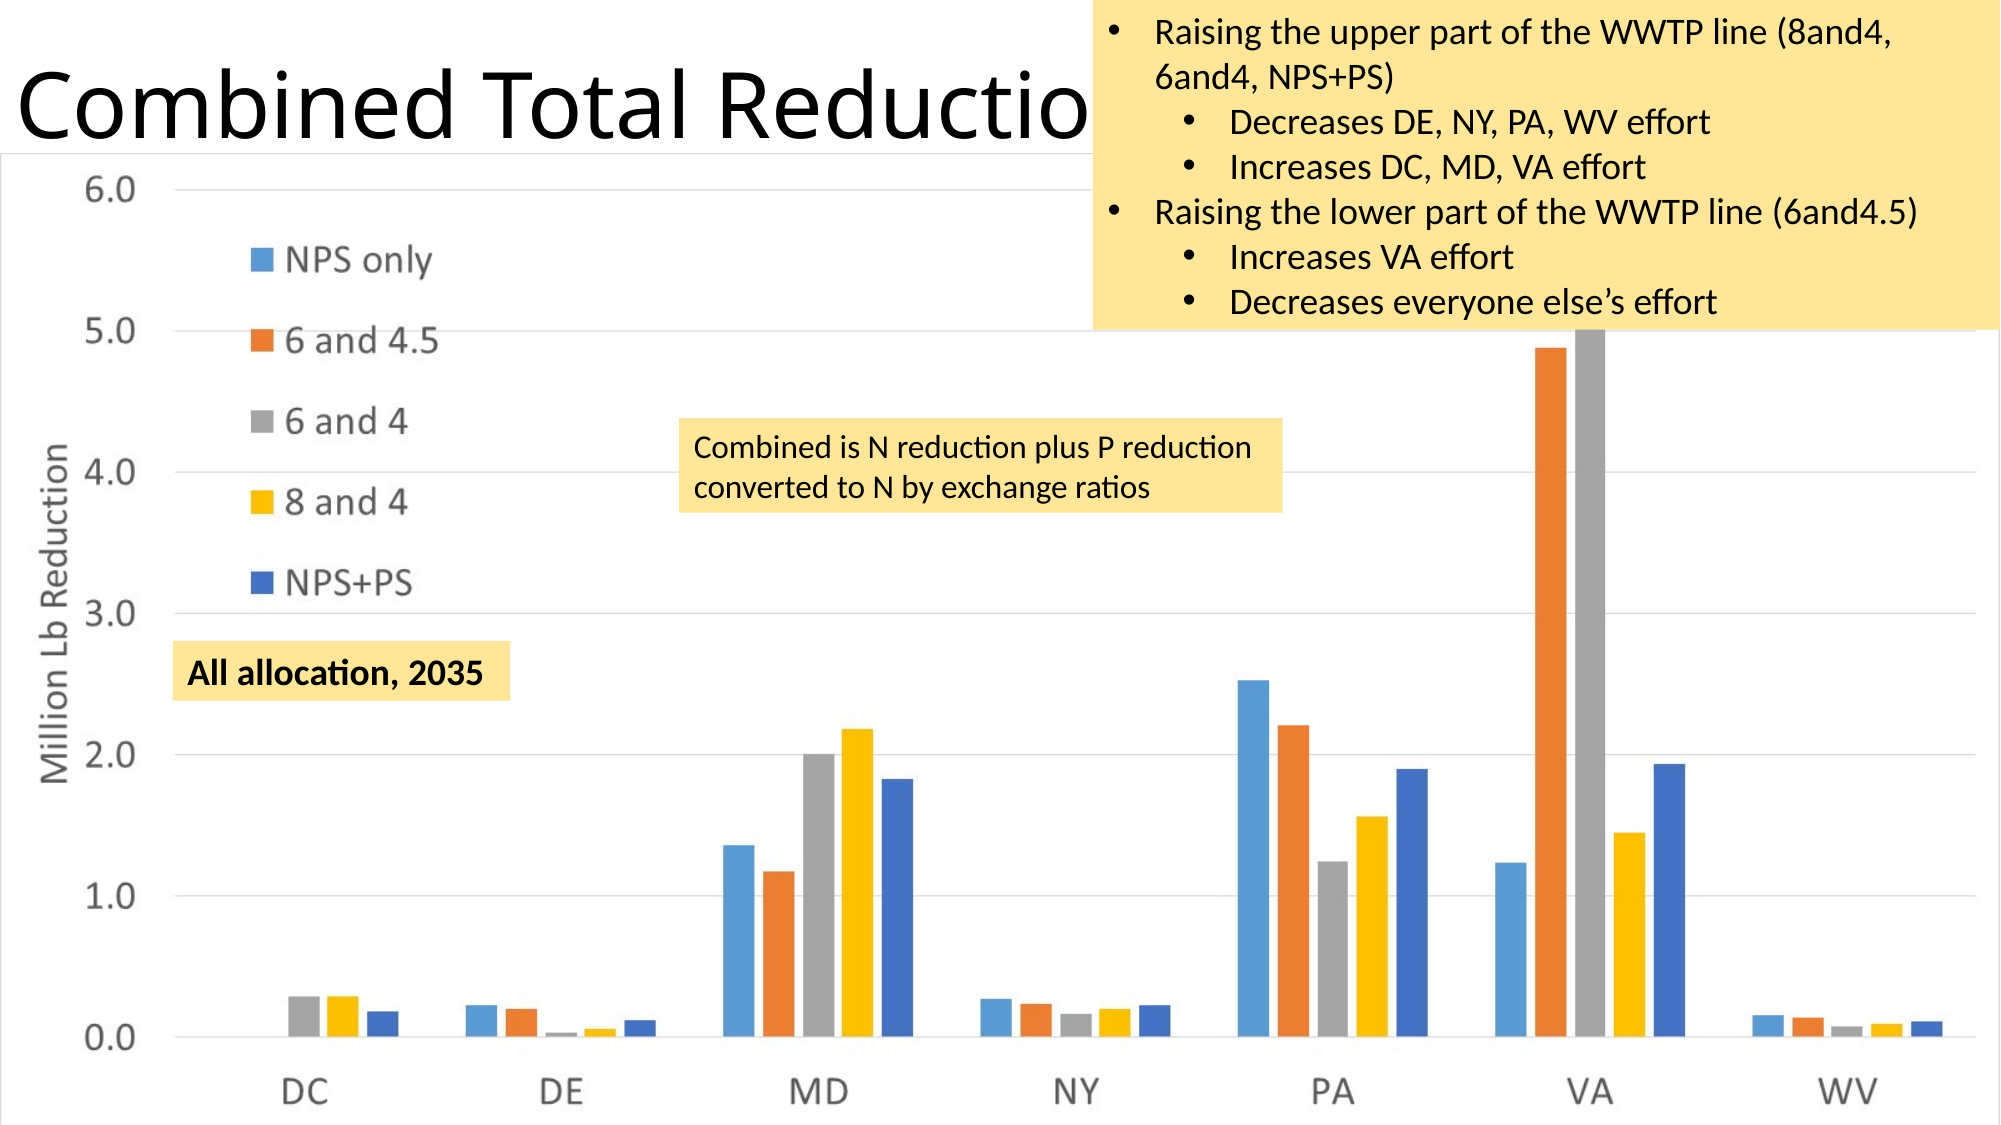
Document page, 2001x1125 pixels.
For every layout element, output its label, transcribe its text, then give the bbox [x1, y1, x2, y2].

picture [0, 153, 2000, 1125]
title Combined Total Reductions [0, 0, 1092, 153]
text_box Raising the upper part of the WWTP line (8and4, 6and4, NPS+PS) Decreases DE, NY, PA, WV effort Increases DC, MD, VA effort Raising the lower part of the WWTP line (6and4.5) Increases VA effort Decreases everyone else’s effort [1092, 0, 2000, 153]
